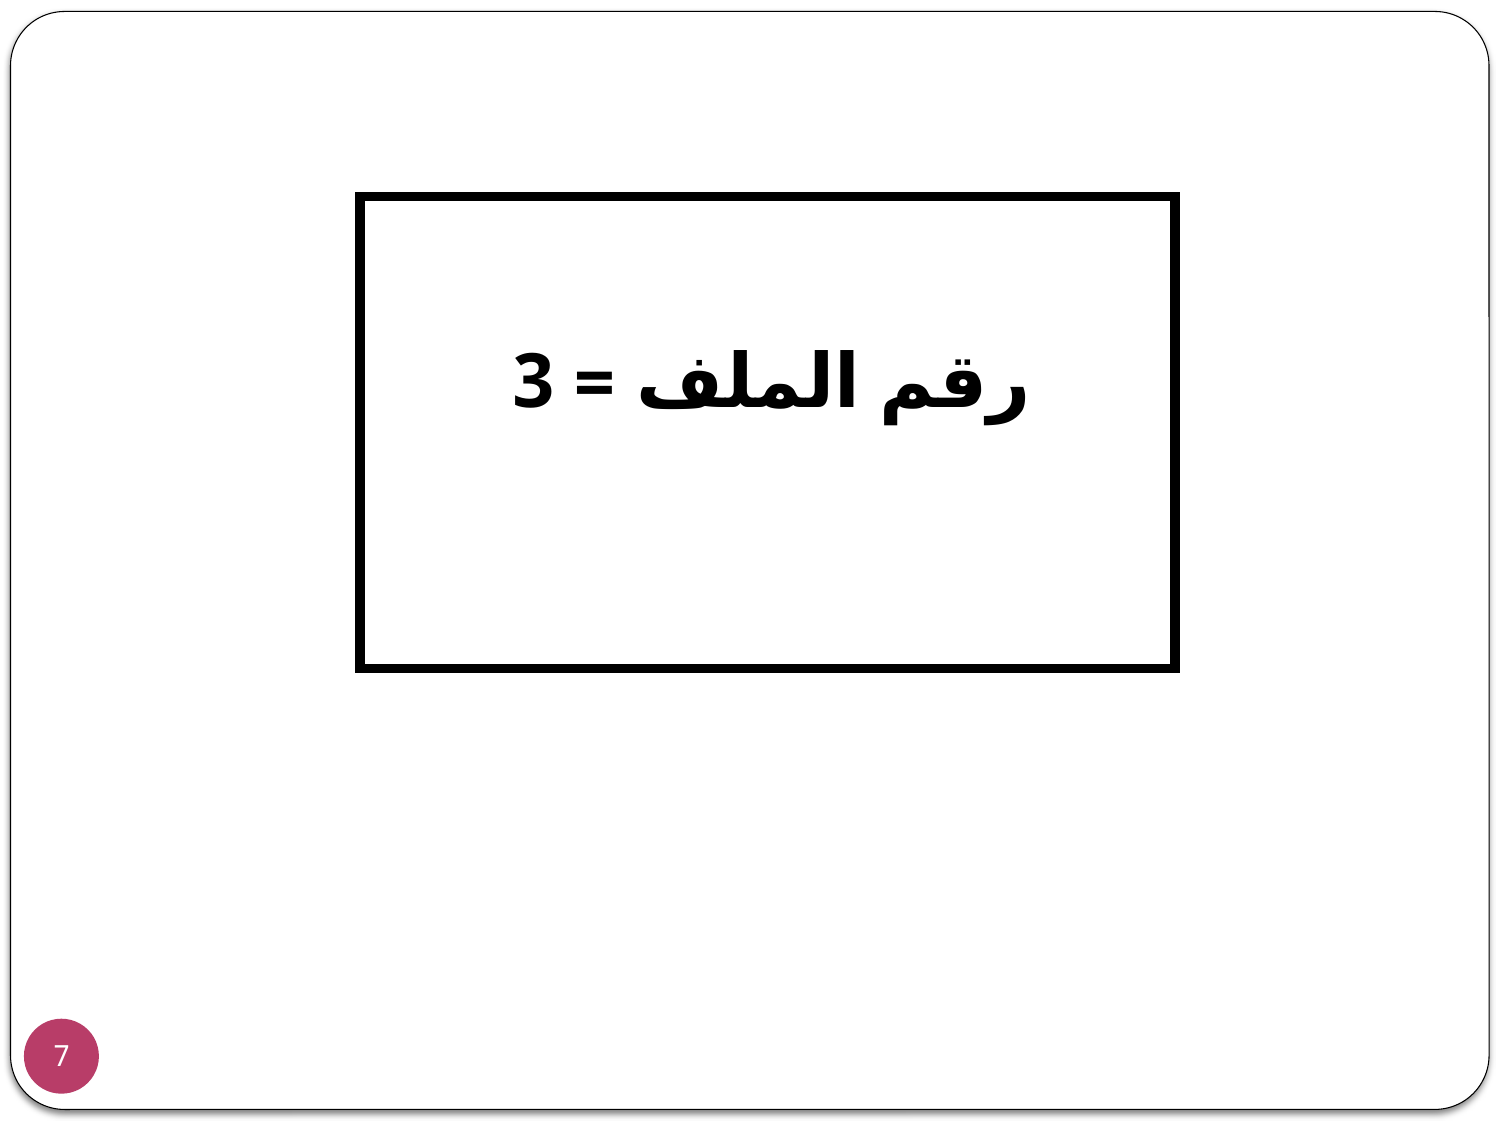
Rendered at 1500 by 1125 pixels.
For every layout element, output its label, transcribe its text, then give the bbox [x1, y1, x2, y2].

slide_number 7 [23, 1018, 99, 1094]
text_box [360, 196, 1176, 669]
